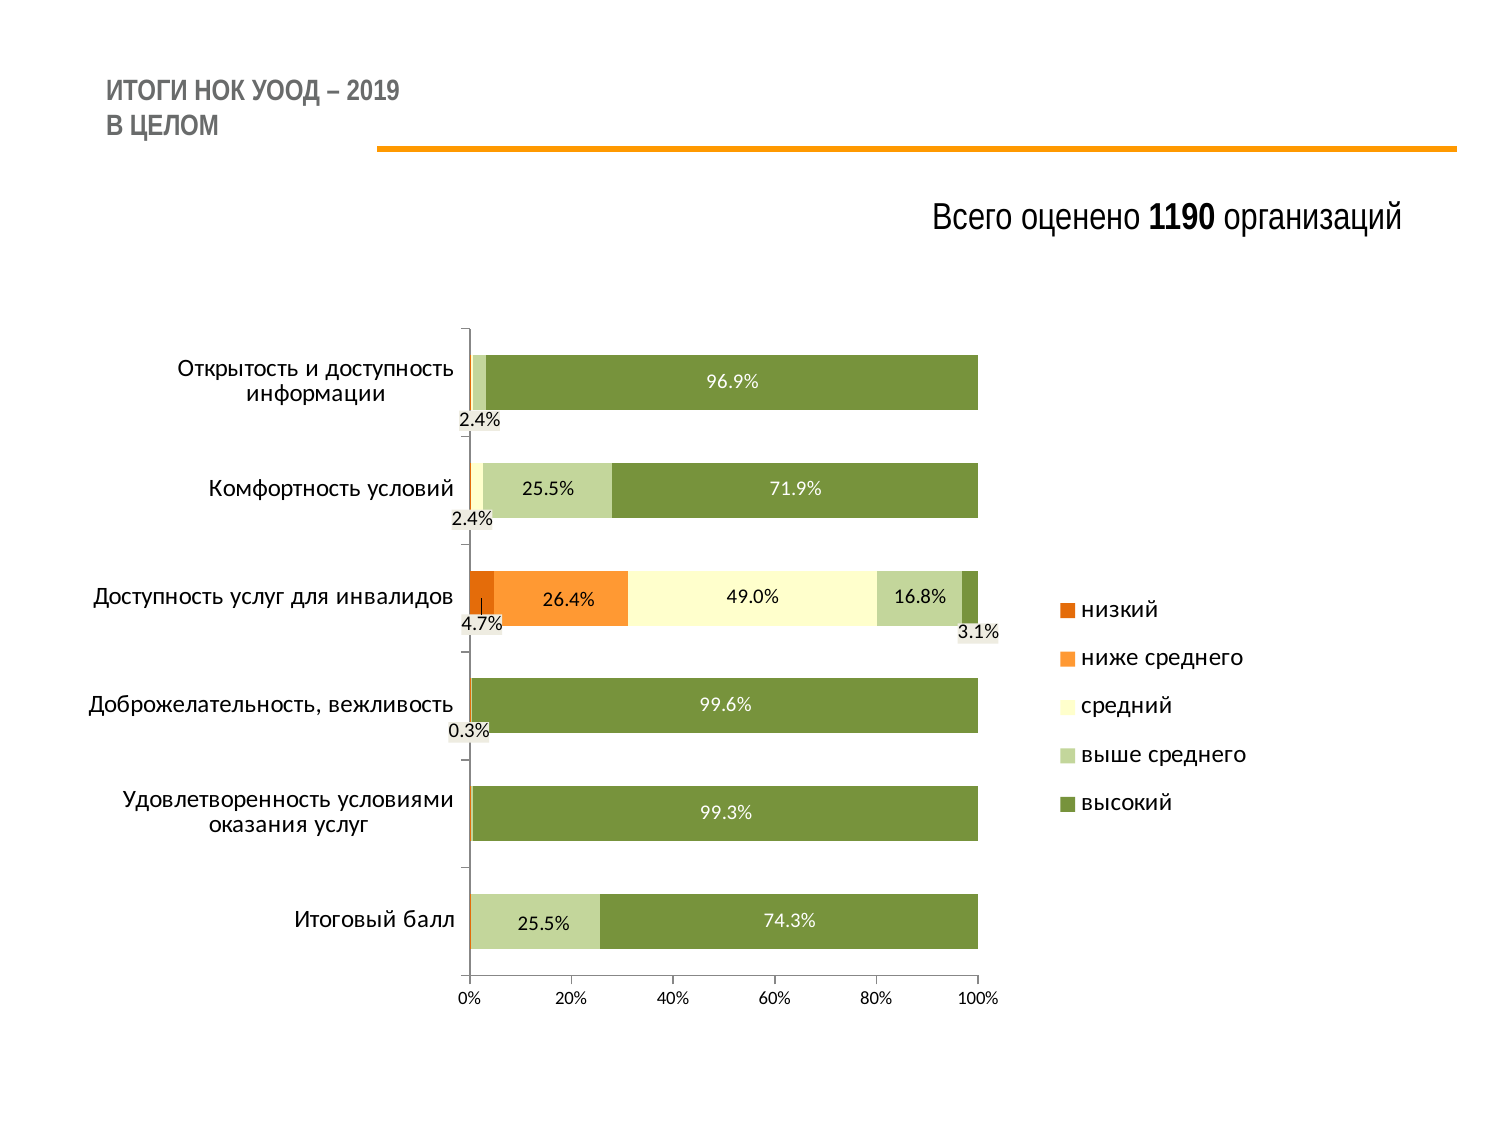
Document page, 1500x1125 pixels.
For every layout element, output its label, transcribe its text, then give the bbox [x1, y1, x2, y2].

chart [88, 278, 1282, 1071]
text_box Всего оценено 1190 организаций [917, 184, 1472, 245]
title ИТОГИ НОК УООД – 2019 в целом [91, 63, 1441, 149]
